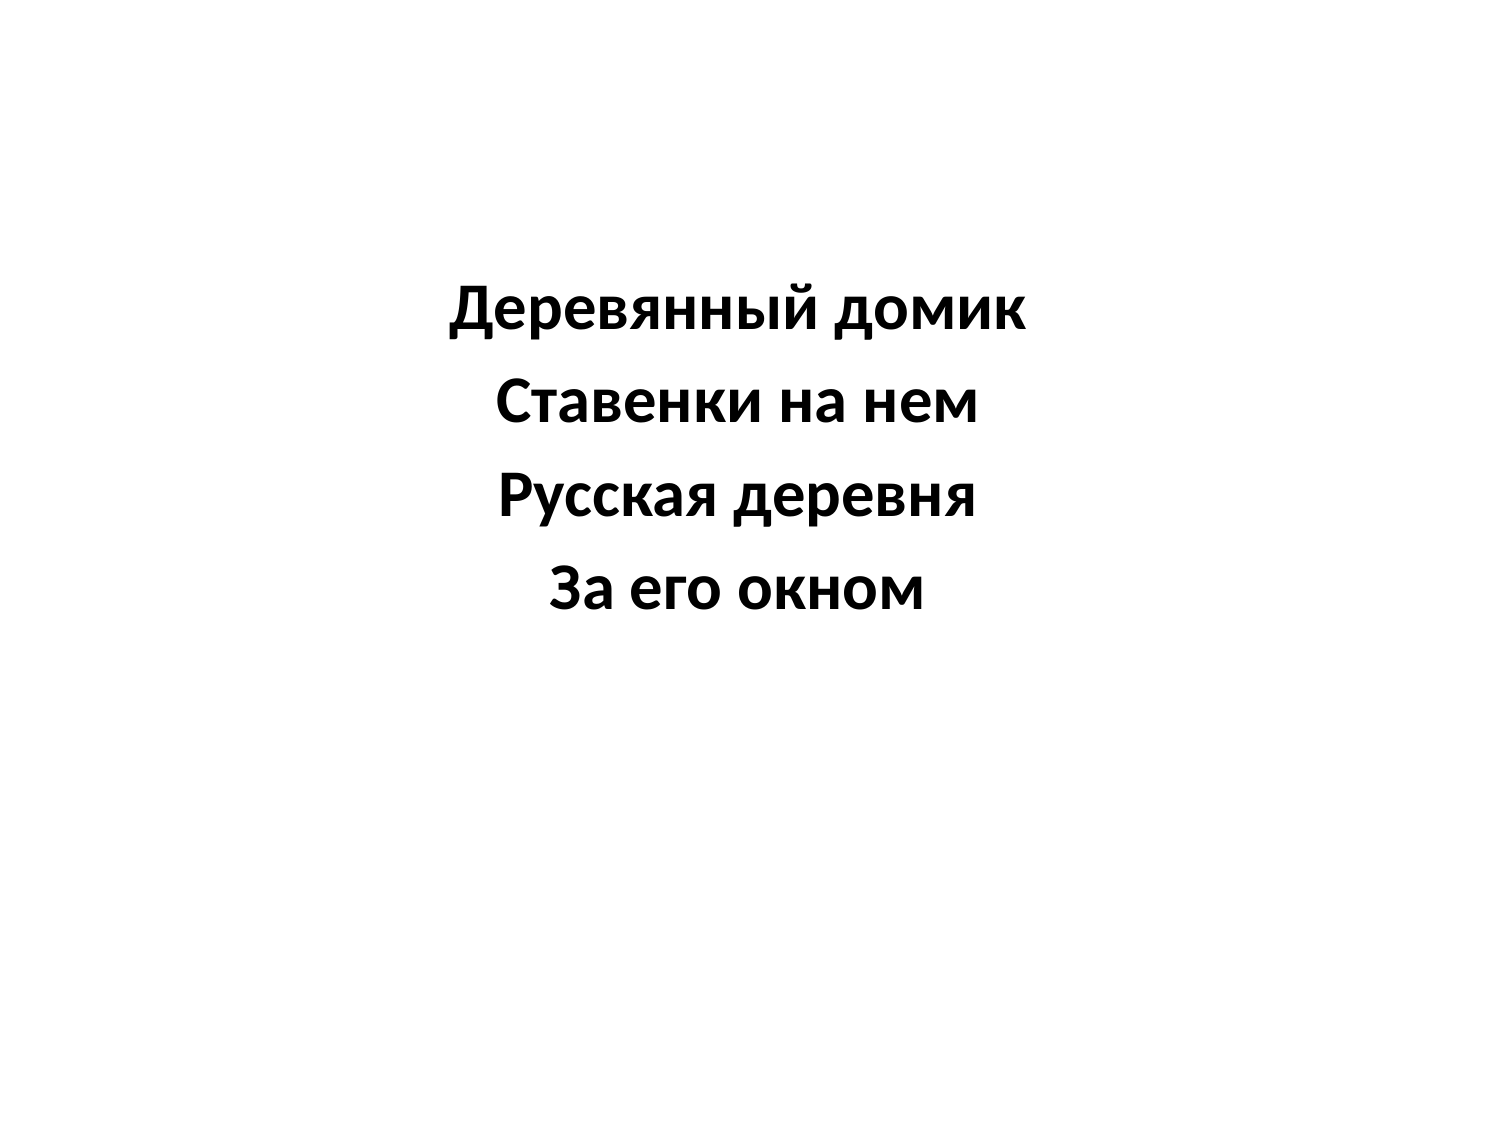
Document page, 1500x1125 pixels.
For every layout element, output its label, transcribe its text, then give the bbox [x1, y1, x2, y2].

subtitle Деревянный домик Ставенки на нем Русская деревня За его окном [218, 255, 1258, 764]
